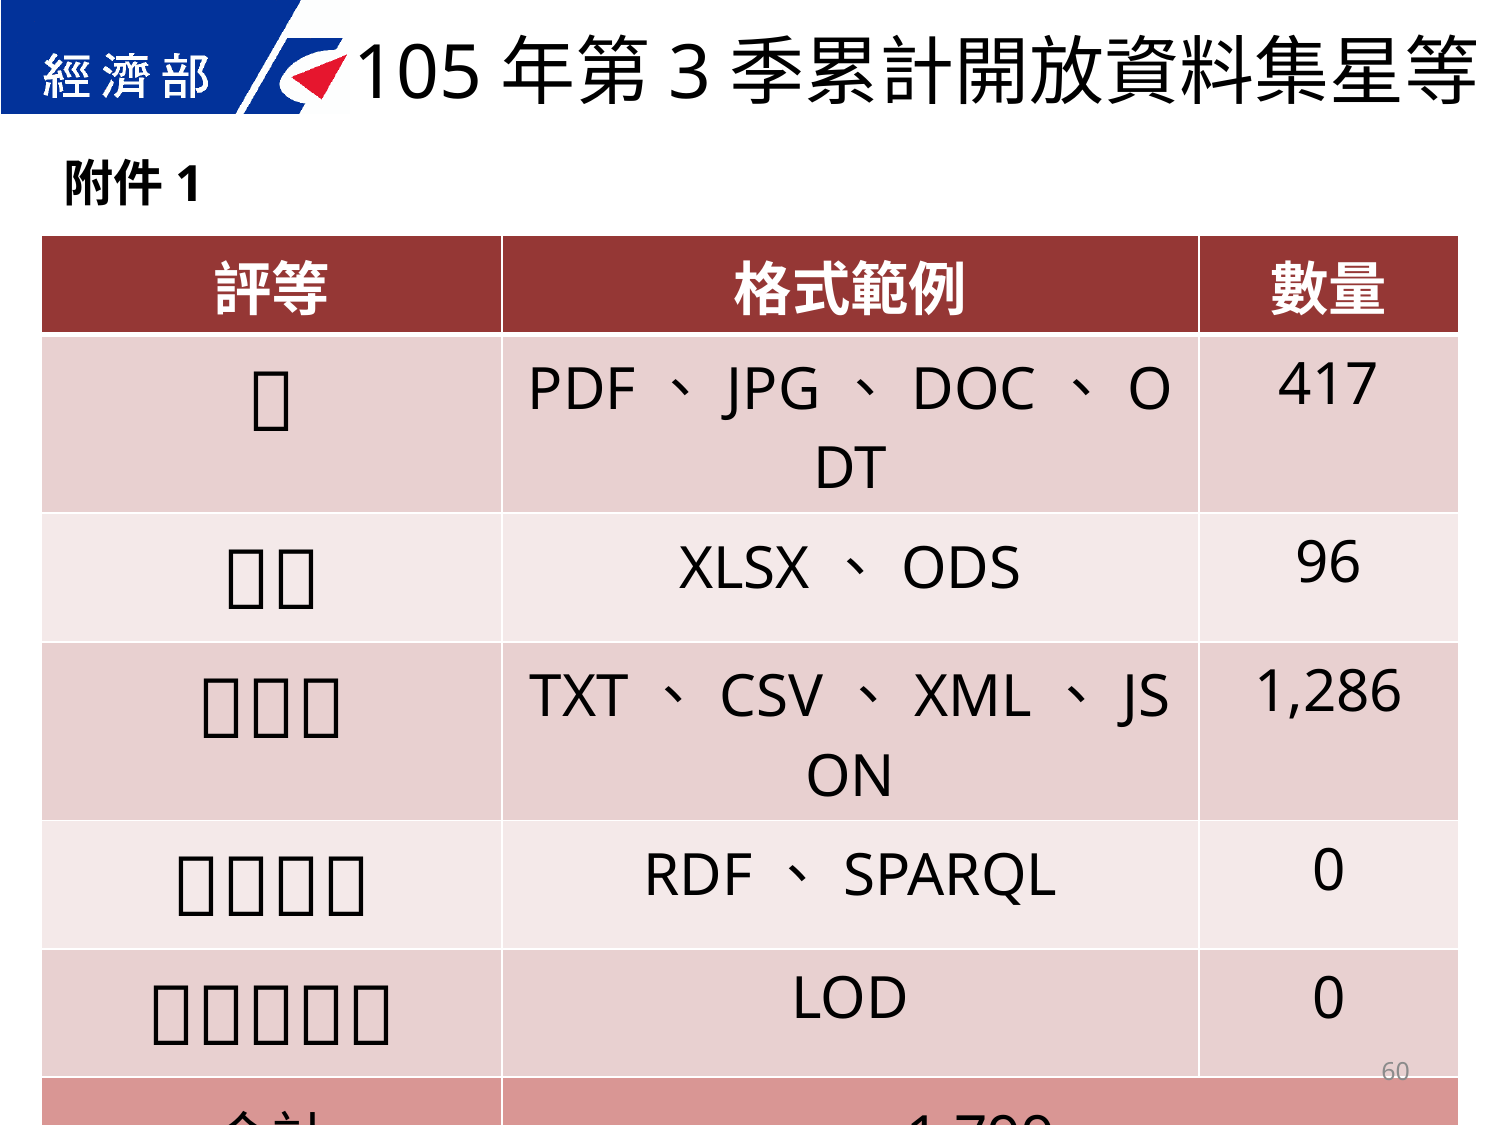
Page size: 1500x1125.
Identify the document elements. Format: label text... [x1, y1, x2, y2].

table_cell 1,799 [503, 1078, 1458, 1125]
table_cell  [42, 950, 501, 1076]
table_cell  [42, 643, 501, 820]
table_cell 0 [1200, 821, 1458, 948]
table_cell  [42, 821, 501, 948]
table_header 評等 [42, 236, 501, 332]
table_cell LOD [503, 950, 1198, 1076]
table_cell TXT、CSV、XML、JSON [503, 643, 1198, 820]
table_header 數量 [1200, 236, 1458, 332]
table_cell 0 [1200, 950, 1458, 1076]
table_cell  [42, 337, 501, 512]
text_box 附件1 [48, 144, 232, 219]
table_cell 417 [1200, 337, 1458, 512]
table_cell 1,286 [1200, 643, 1458, 820]
table_header 格式範例 [503, 236, 1198, 332]
table_cell 合計 [42, 1078, 501, 1125]
table_cell RDF、SPARQL [503, 821, 1198, 948]
table_cell  [42, 514, 501, 641]
table_cell 96 [1200, 514, 1458, 641]
table_cell XLSX、ODS [503, 514, 1198, 641]
table_cell PDF、JPG、DOC、ODT [503, 337, 1198, 512]
slide_number 60 [1074, 1042, 1425, 1103]
text_box 105年第3季累計開放資料集星等 [0, 0, 1500, 124]
